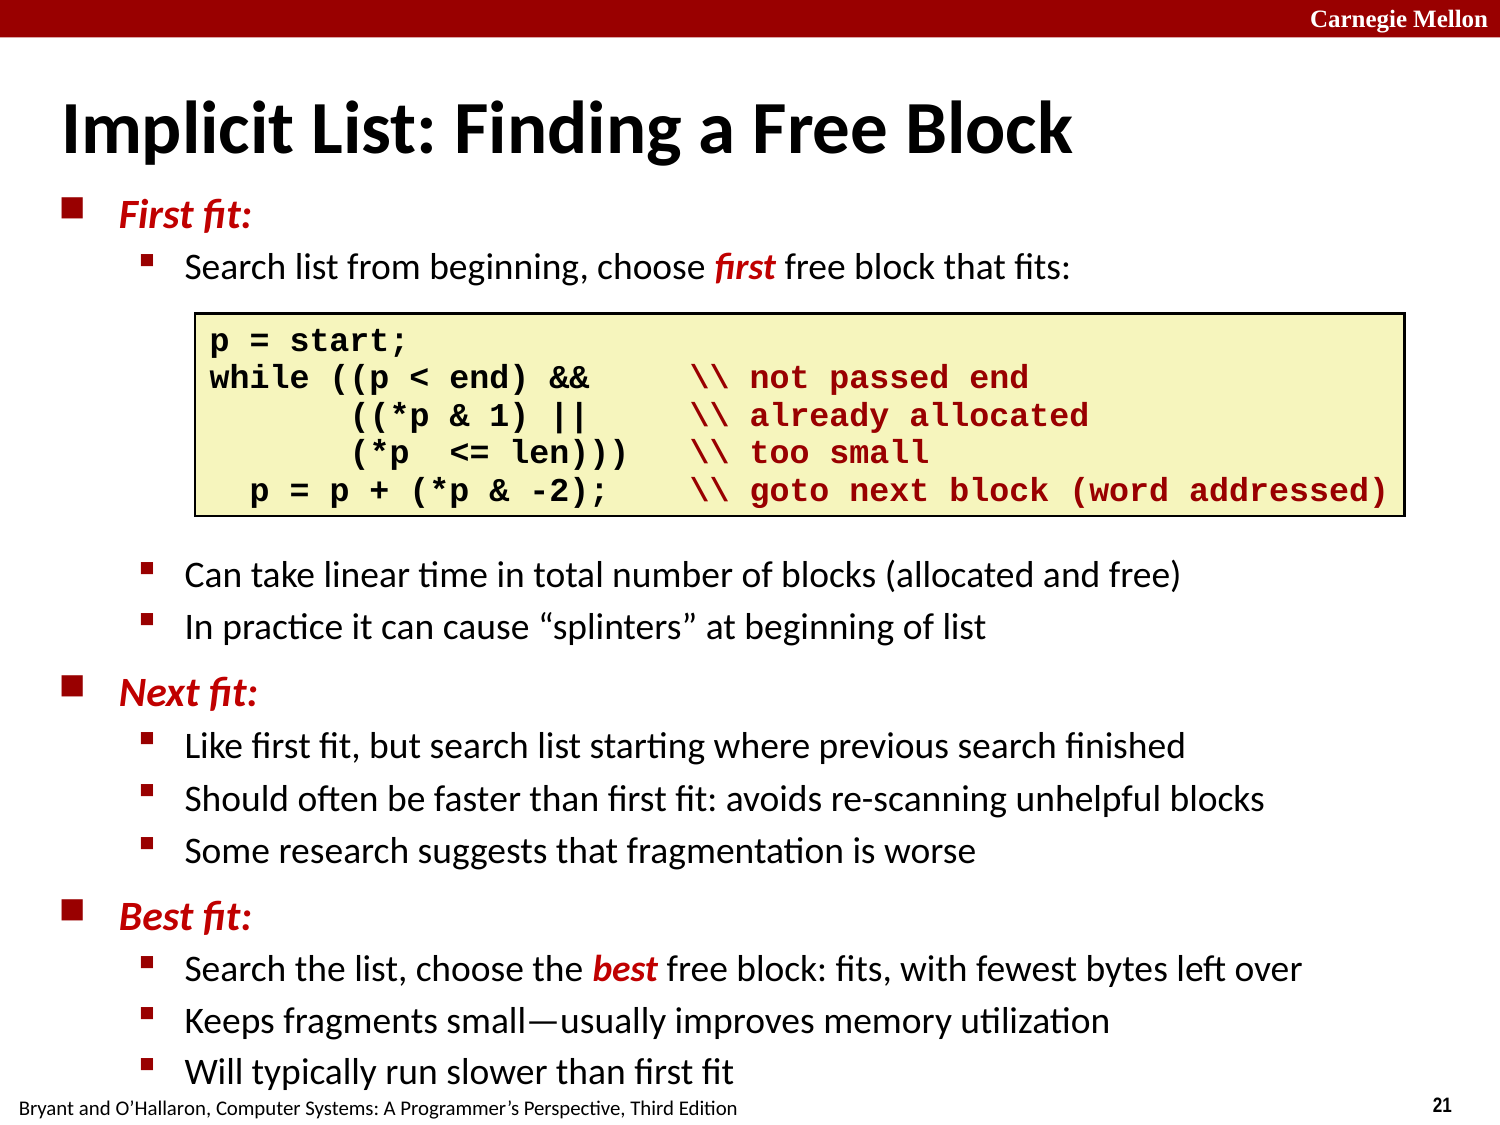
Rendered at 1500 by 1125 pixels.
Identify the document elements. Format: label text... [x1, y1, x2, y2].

list First fit: Search list from beginning, choose first free block that fits: Can take linear time in total number of blocks (allocated and free) In practice it can cause “splinters” at beginning of list Next fit: Like first fit, but search list starting where previous search finished Should often be faster than first fit: avoids re-scanning unhelpful blocks Some research suggests that fragmentation is worse Best fit: Search the list, choose the best free block: fits, with fewest bytes left over Keeps fragments small—usually improves memory utilization Will typically run slower than first fit [47, 187, 1411, 1108]
text_box p = start; while ((p < end) && \\ not passed end ((*p & 1) || \\ already allocated (*p <= len))) \\ too small p = p + (*p & -2); \\ goto next block (word addressed) [194, 313, 1405, 517]
title Implicit List: Finding a Free Block [45, 76, 1359, 172]
